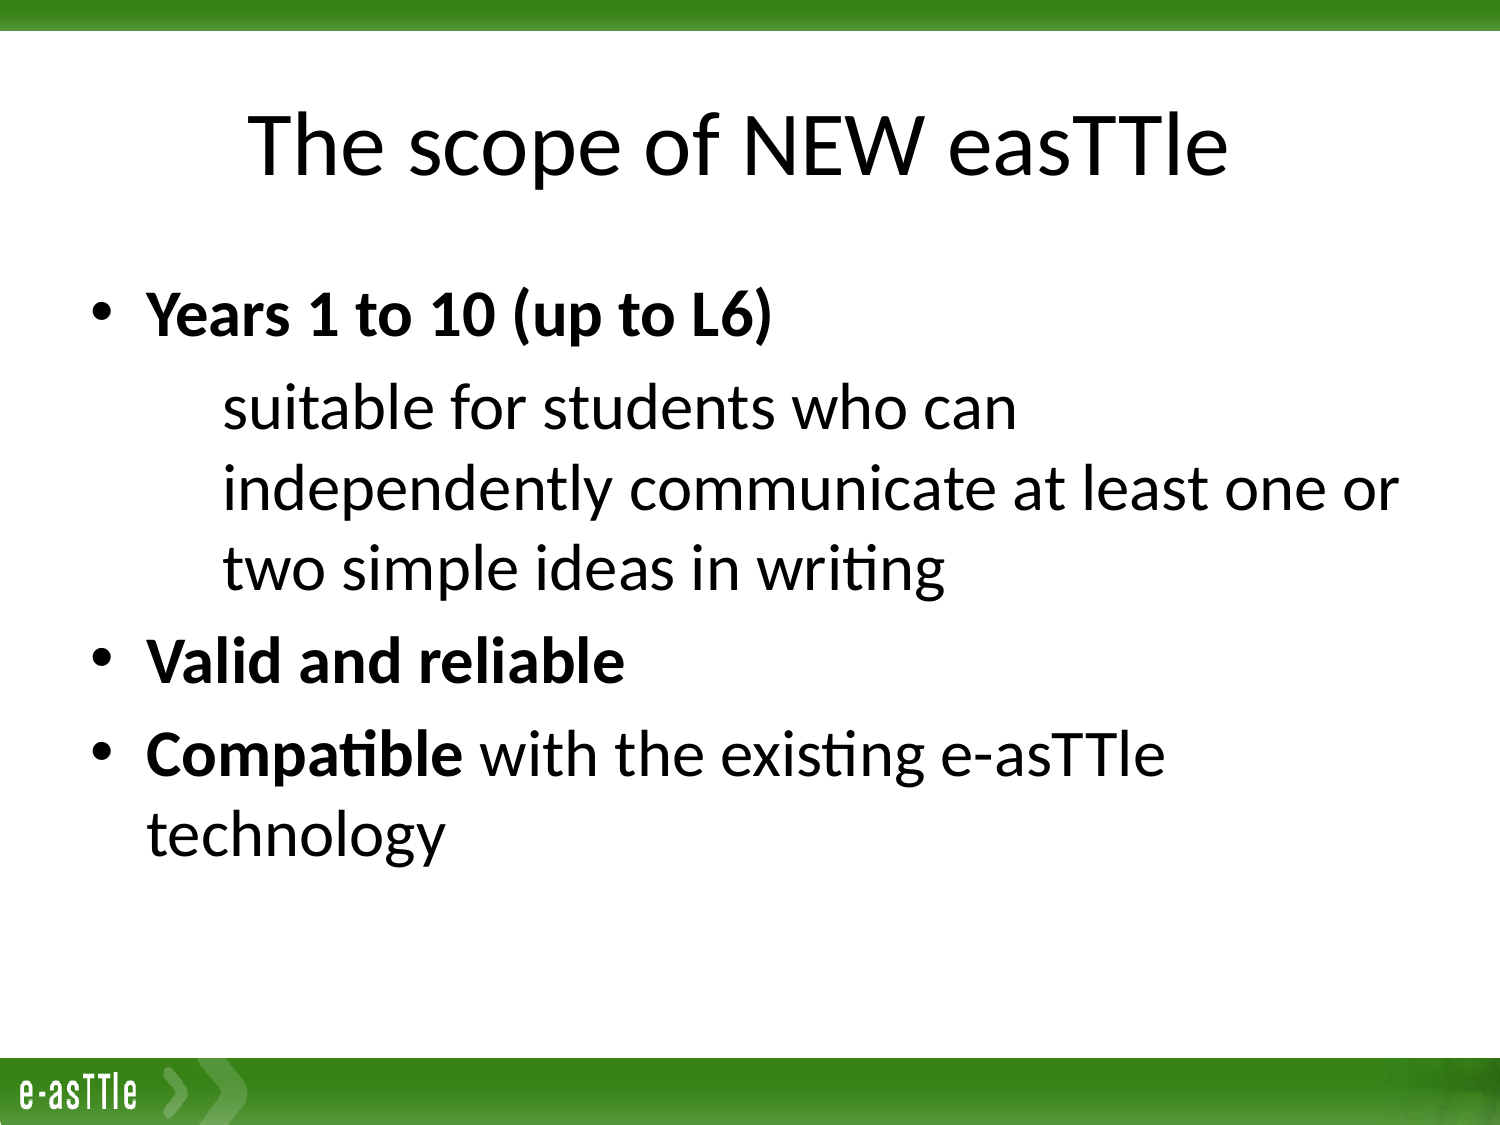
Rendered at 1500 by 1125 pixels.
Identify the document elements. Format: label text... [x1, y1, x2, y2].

list Years 1 to 10 (up to L6) suitable for students who can independently communicate at least one or two simple ideas in writing Valid and reliable Compatible with the existing e-asTTle technology [75, 262, 1425, 1005]
picture [0, 1058, 1500, 1125]
picture [0, 0, 1500, 31]
title The scope of NEW easTTle [75, 45, 1425, 233]
